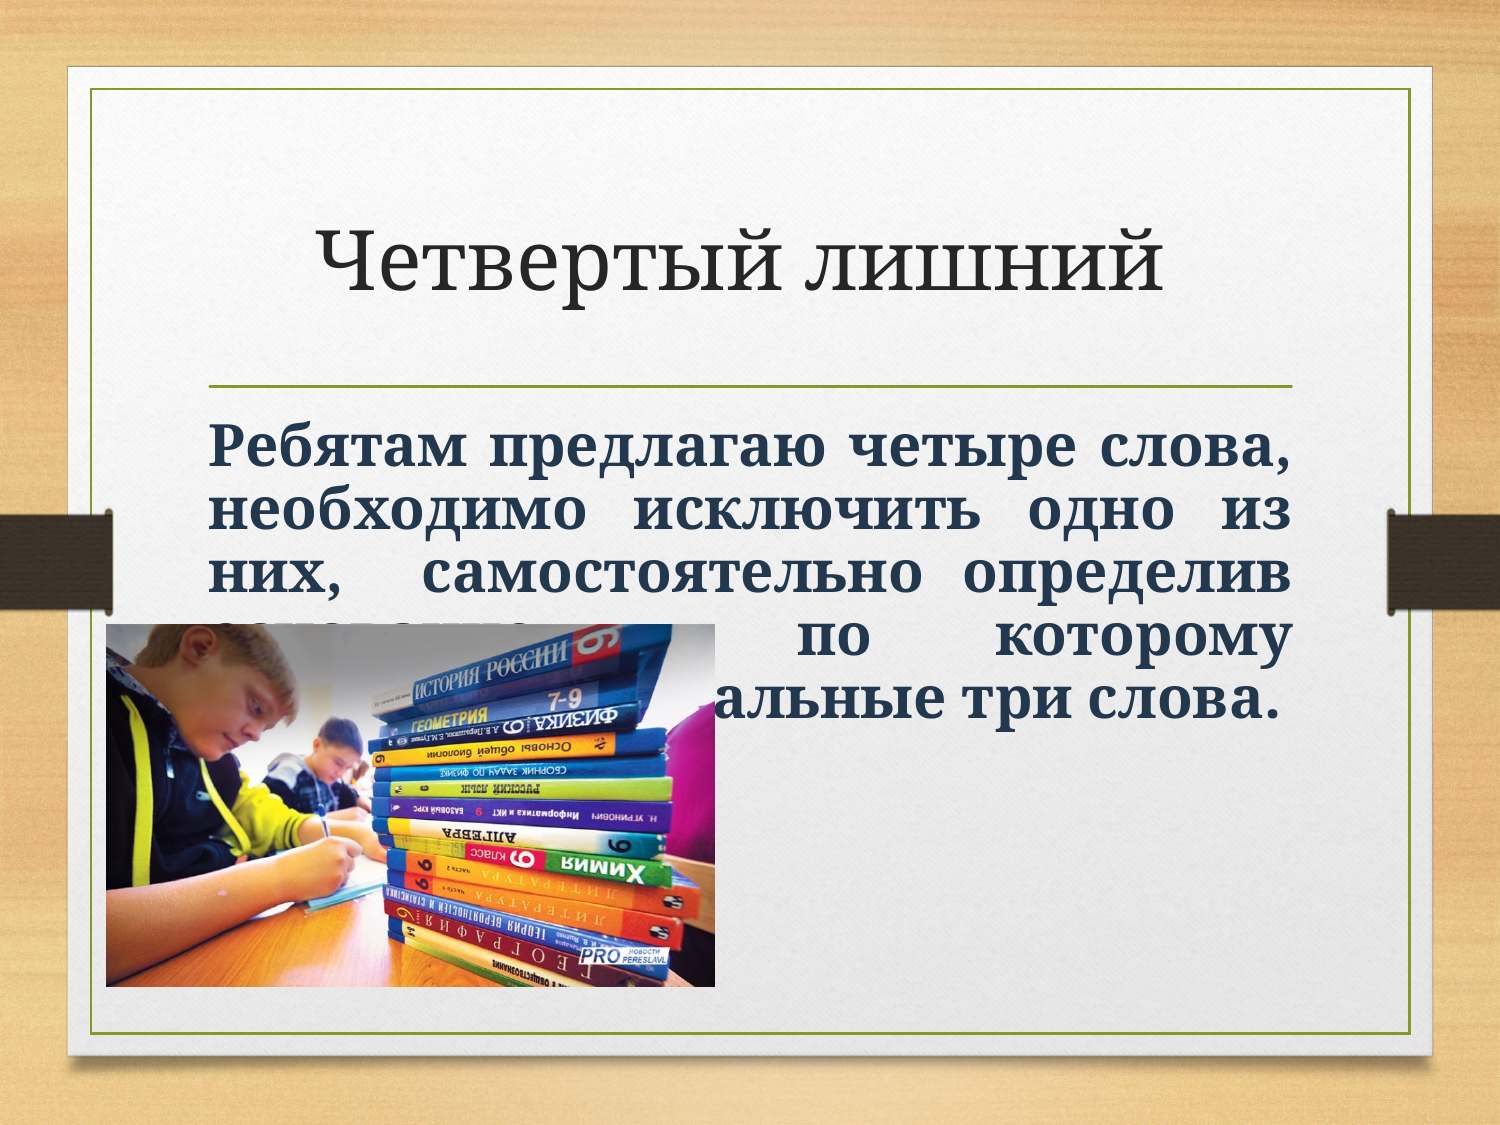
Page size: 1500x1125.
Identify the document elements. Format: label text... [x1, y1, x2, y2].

title Четвертый лишний [193, 150, 1309, 365]
picture [0, 0, 1500, 1125]
list Ребятам предлагаю четыре слова, необходимо исключить одно из них, самостоятельно определив основание , по которому объединены остальные три слова. [193, 408, 1309, 974]
